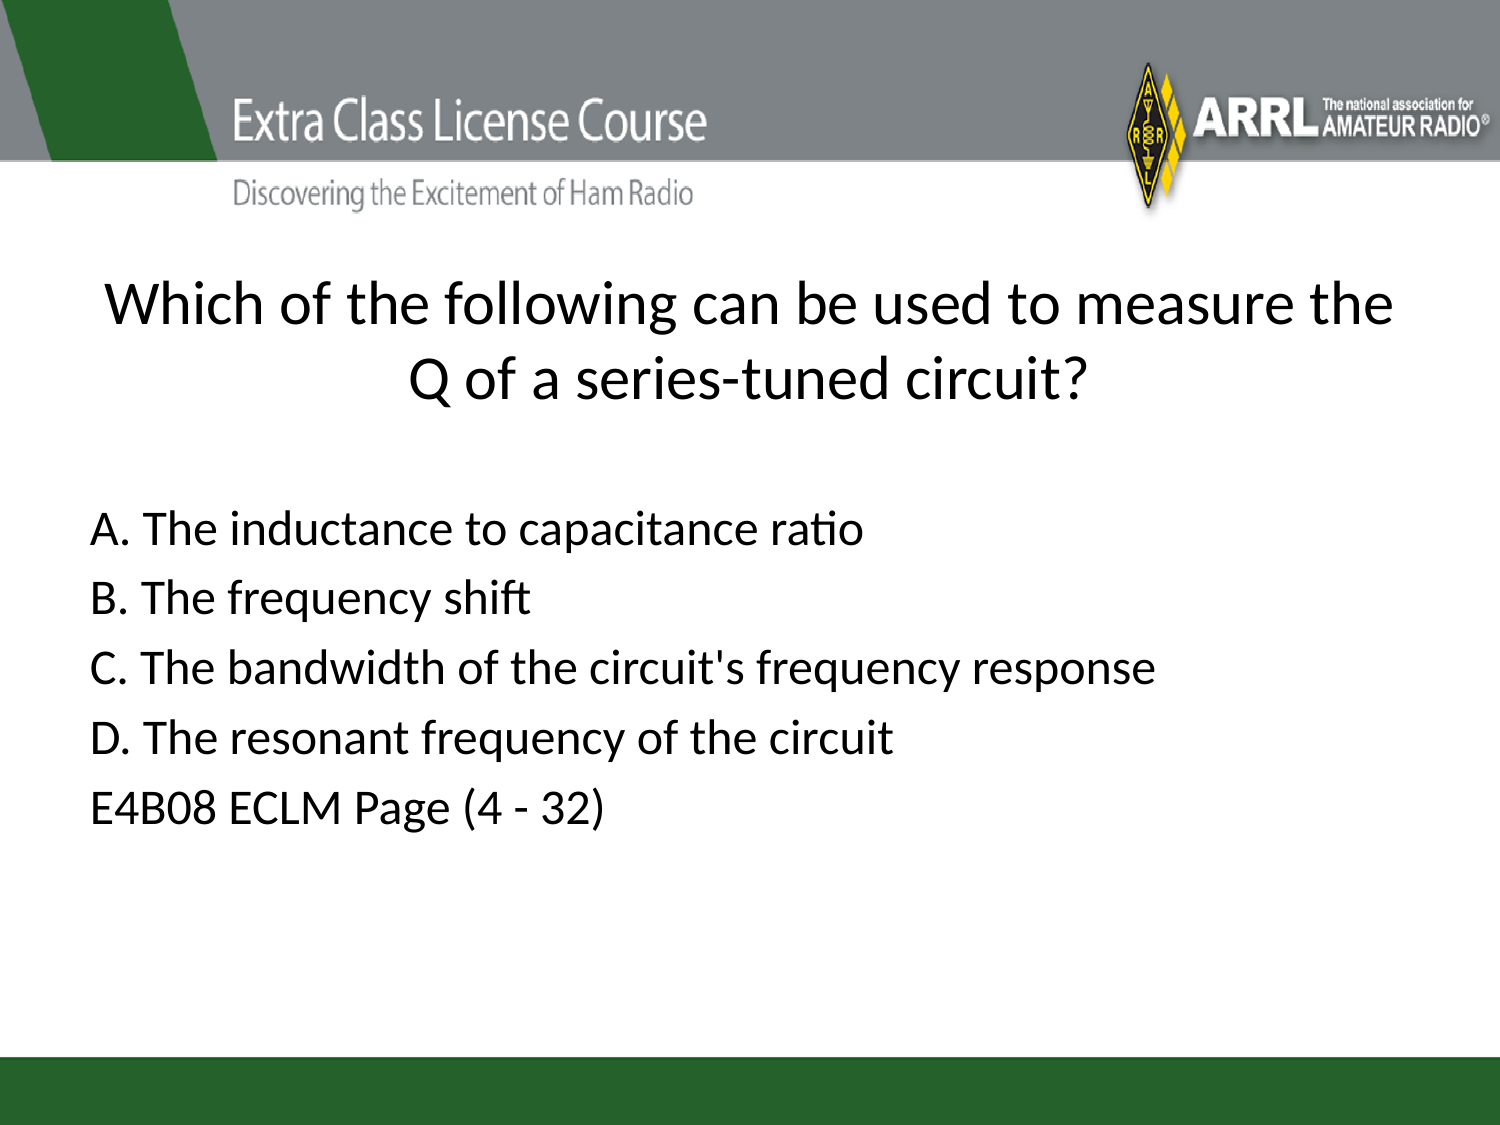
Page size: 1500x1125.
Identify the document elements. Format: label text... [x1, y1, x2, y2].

title Which of the following can be used to measure the Q of a series-tuned circuit? [75, 254, 1425, 435]
picture [0, 0, 1500, 1125]
list A. The inductance to capacitance ratio B. The frequency shift C. The bandwidth of the circuit's frequency response D. The resonant frequency of the circuit E4B08 ECLM Page (4 - 32) [75, 487, 1425, 1005]
